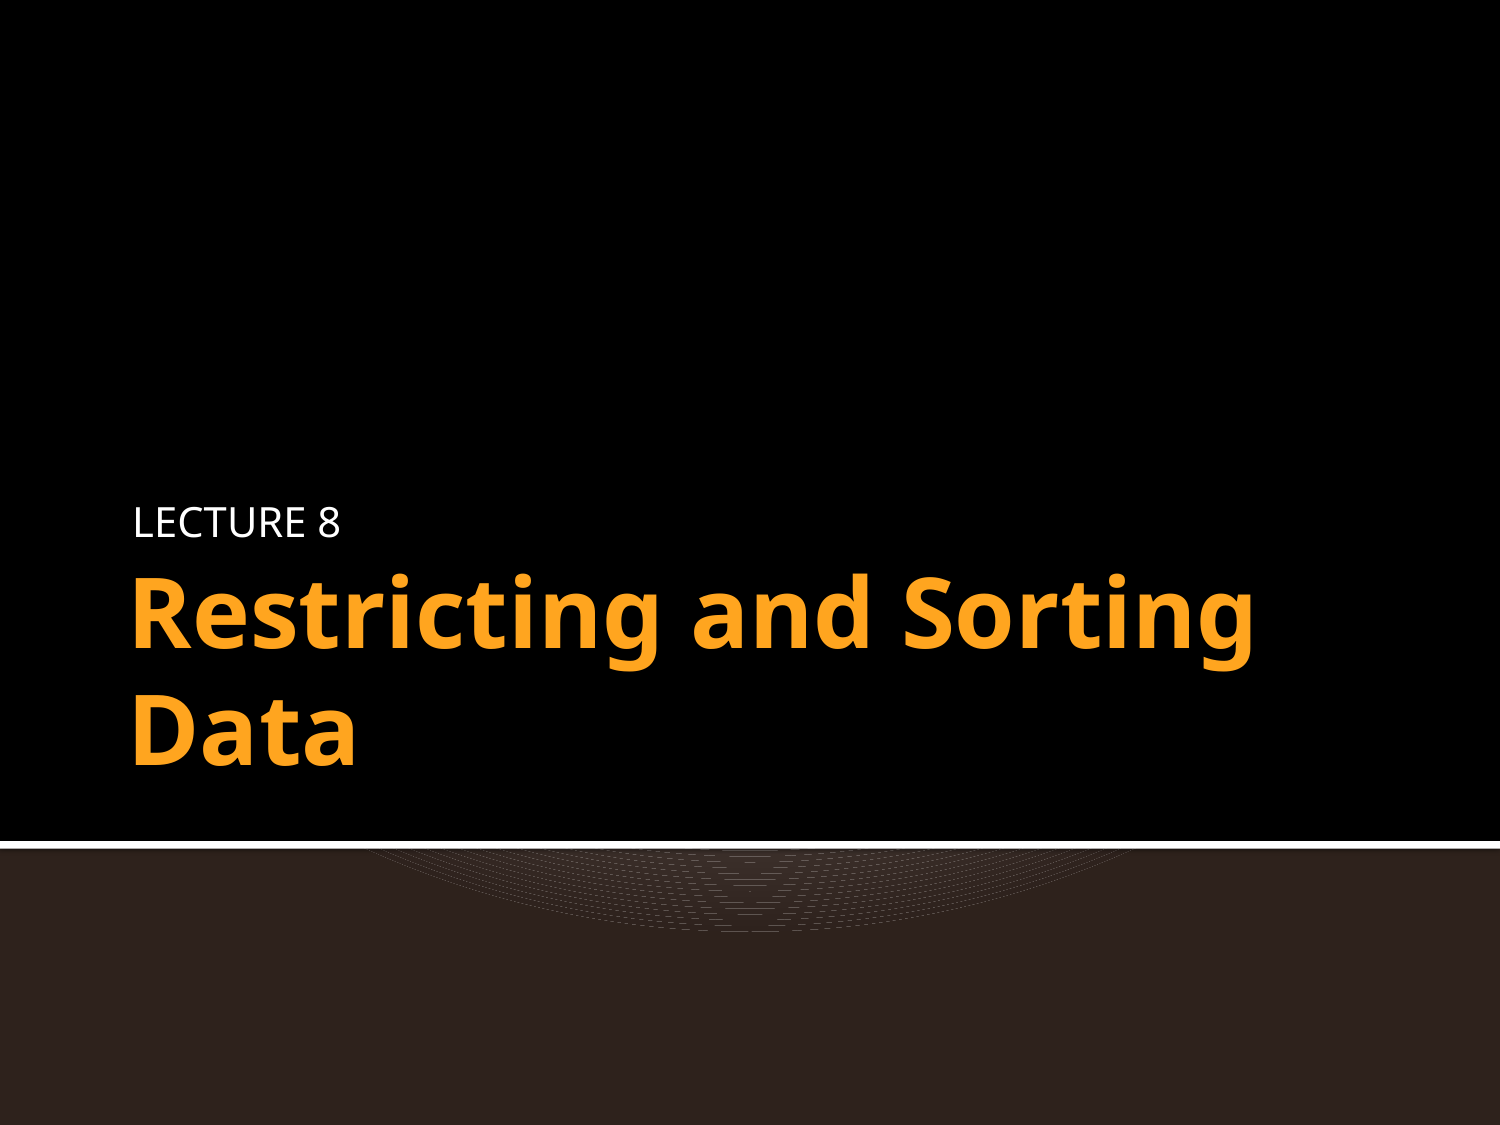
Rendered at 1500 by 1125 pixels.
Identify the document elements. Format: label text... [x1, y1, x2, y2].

subtitle LECTURE 8 [112, 299, 1438, 547]
title Restricting and Sorting Data [112, 550, 1438, 825]
